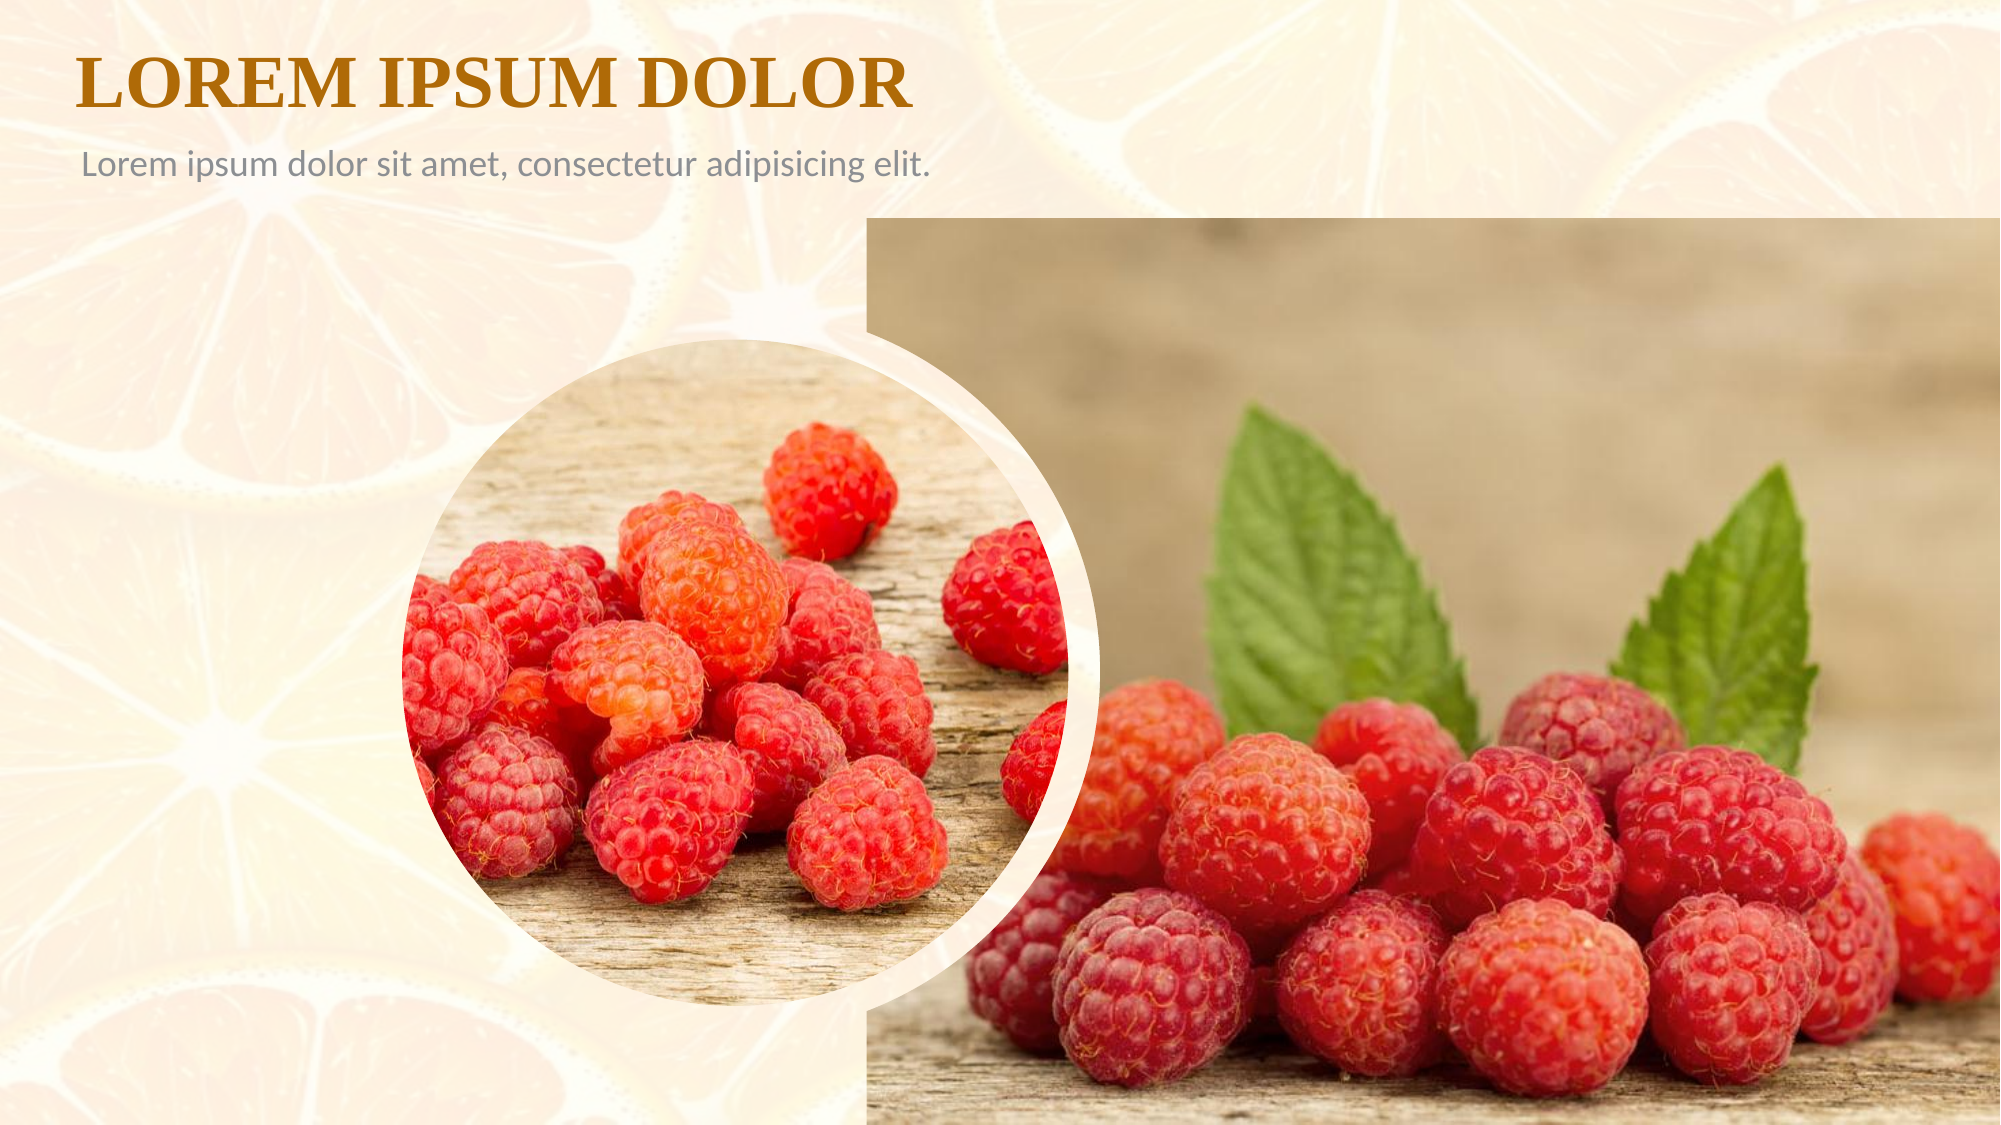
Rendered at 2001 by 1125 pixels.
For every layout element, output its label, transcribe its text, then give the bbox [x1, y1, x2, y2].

text_box [866, 218, 2000, 1125]
text_box Lorem ipsum dolor sit amet, consectetur adipisicing elit. [66, 118, 1599, 195]
text_box LOREM IPSUM DOLOR [60, 21, 1224, 144]
text_box [402, 339, 1069, 1006]
